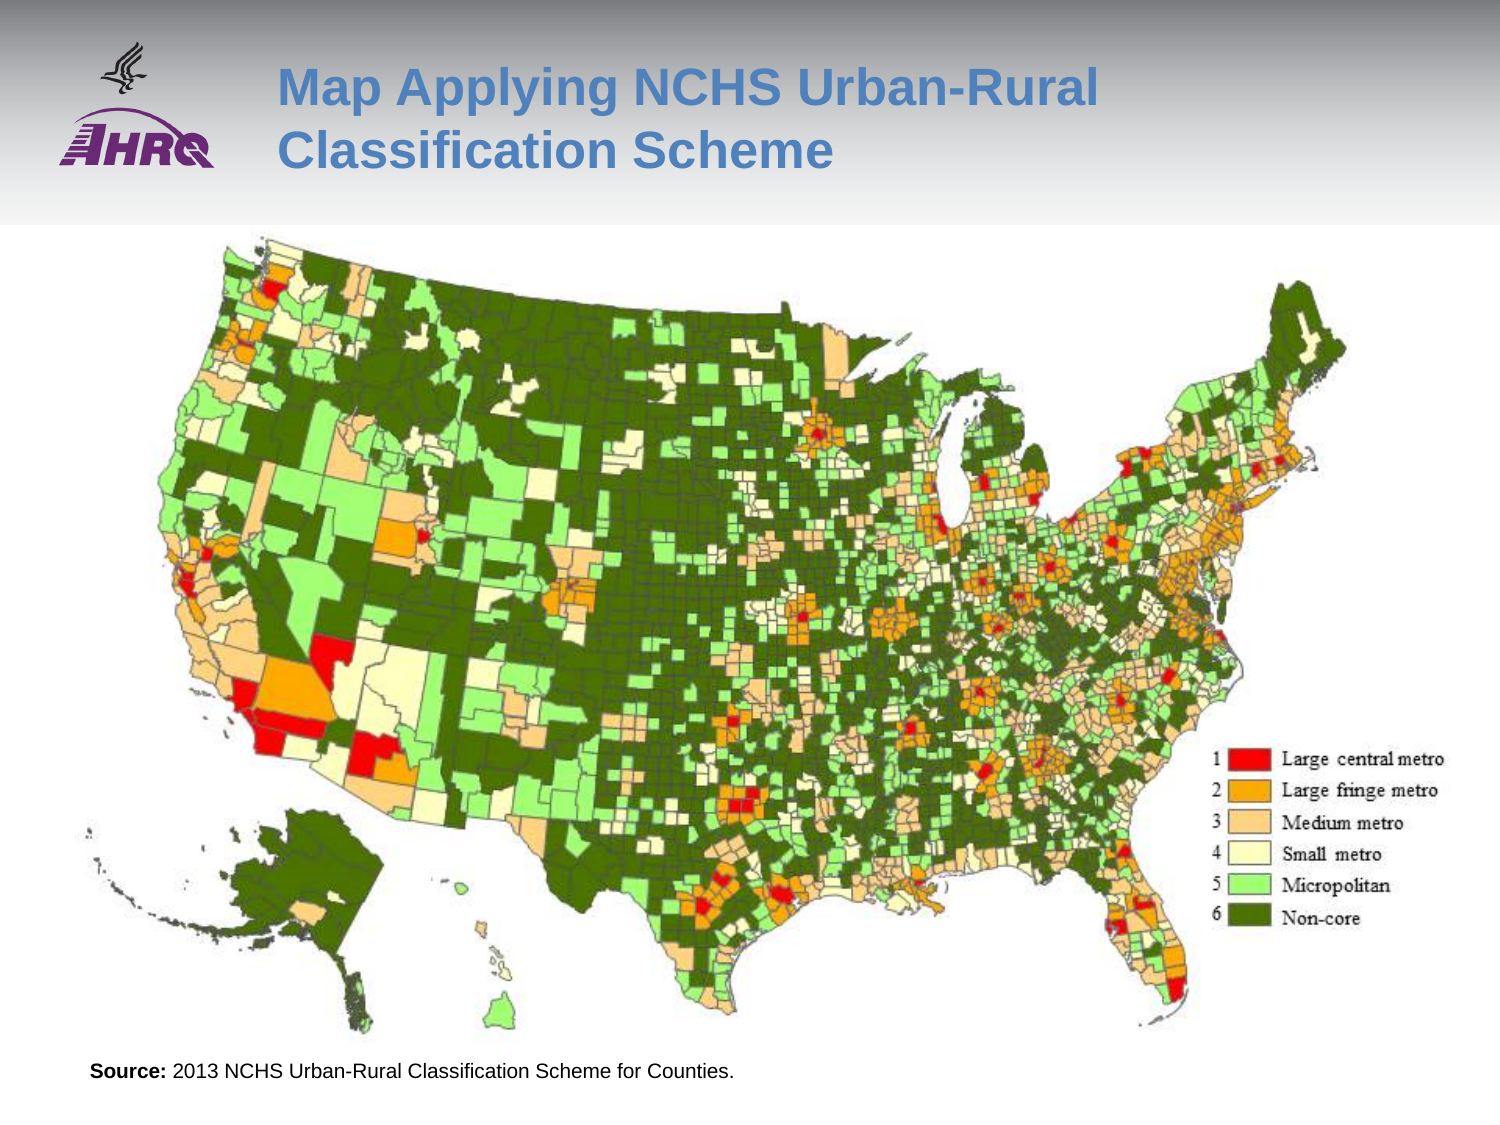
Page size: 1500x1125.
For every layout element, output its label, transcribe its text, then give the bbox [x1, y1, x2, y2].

title Map Applying NCHS Urban-Rural Classification Scheme [262, 45, 1425, 188]
picture [0, 0, 1500, 1125]
text_box Source: 2013 NCHS Urban-Rural Classification Scheme for Counties. [74, 1053, 1275, 1090]
